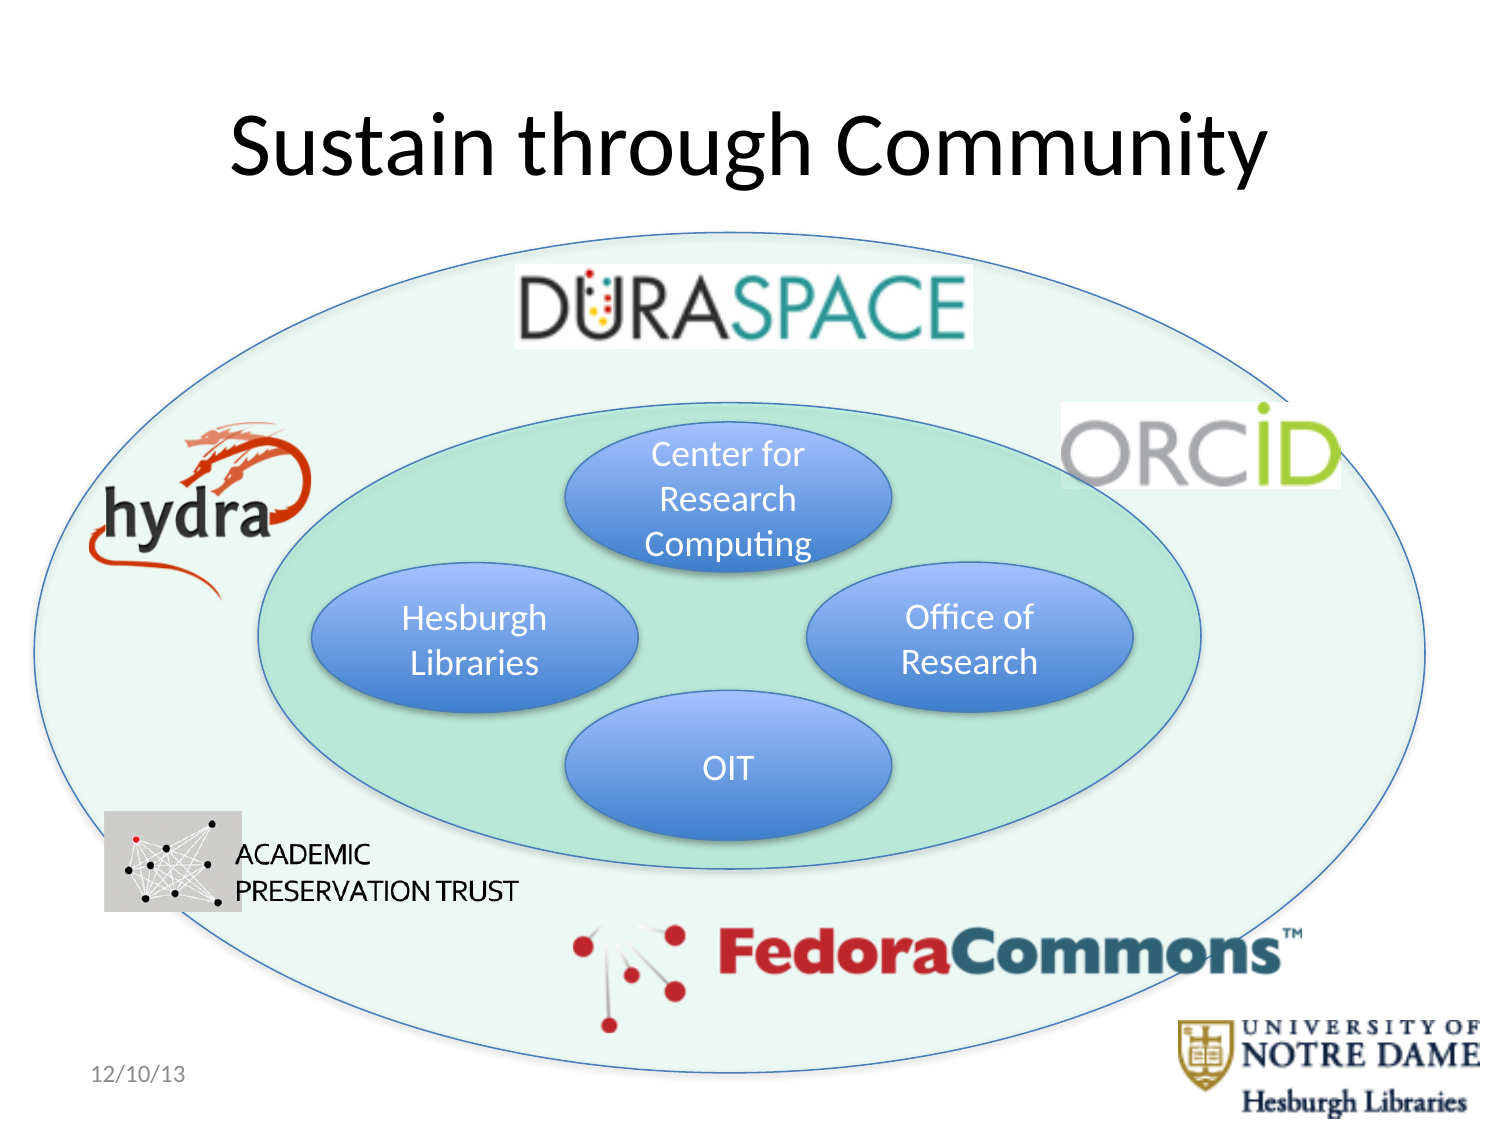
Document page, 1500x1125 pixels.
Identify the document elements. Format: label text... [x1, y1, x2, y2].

text_box Center for Research Computing [564, 421, 893, 573]
picture [104, 811, 520, 913]
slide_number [75, 1042, 425, 1103]
text_box OIT [564, 689, 893, 842]
text_box [193, 455, 1426, 1074]
text_box Office of Research [805, 561, 1134, 713]
picture [33, 402, 364, 634]
text_box [171, 233, 1288, 482]
title Sustain through Community [75, 45, 1425, 233]
picture [564, 911, 1480, 1119]
picture [1060, 402, 1342, 489]
text_box Hesburgh Libraries [311, 561, 639, 714]
picture [515, 264, 973, 350]
text_box [257, 401, 1202, 870]
text_box [33, 641, 391, 830]
